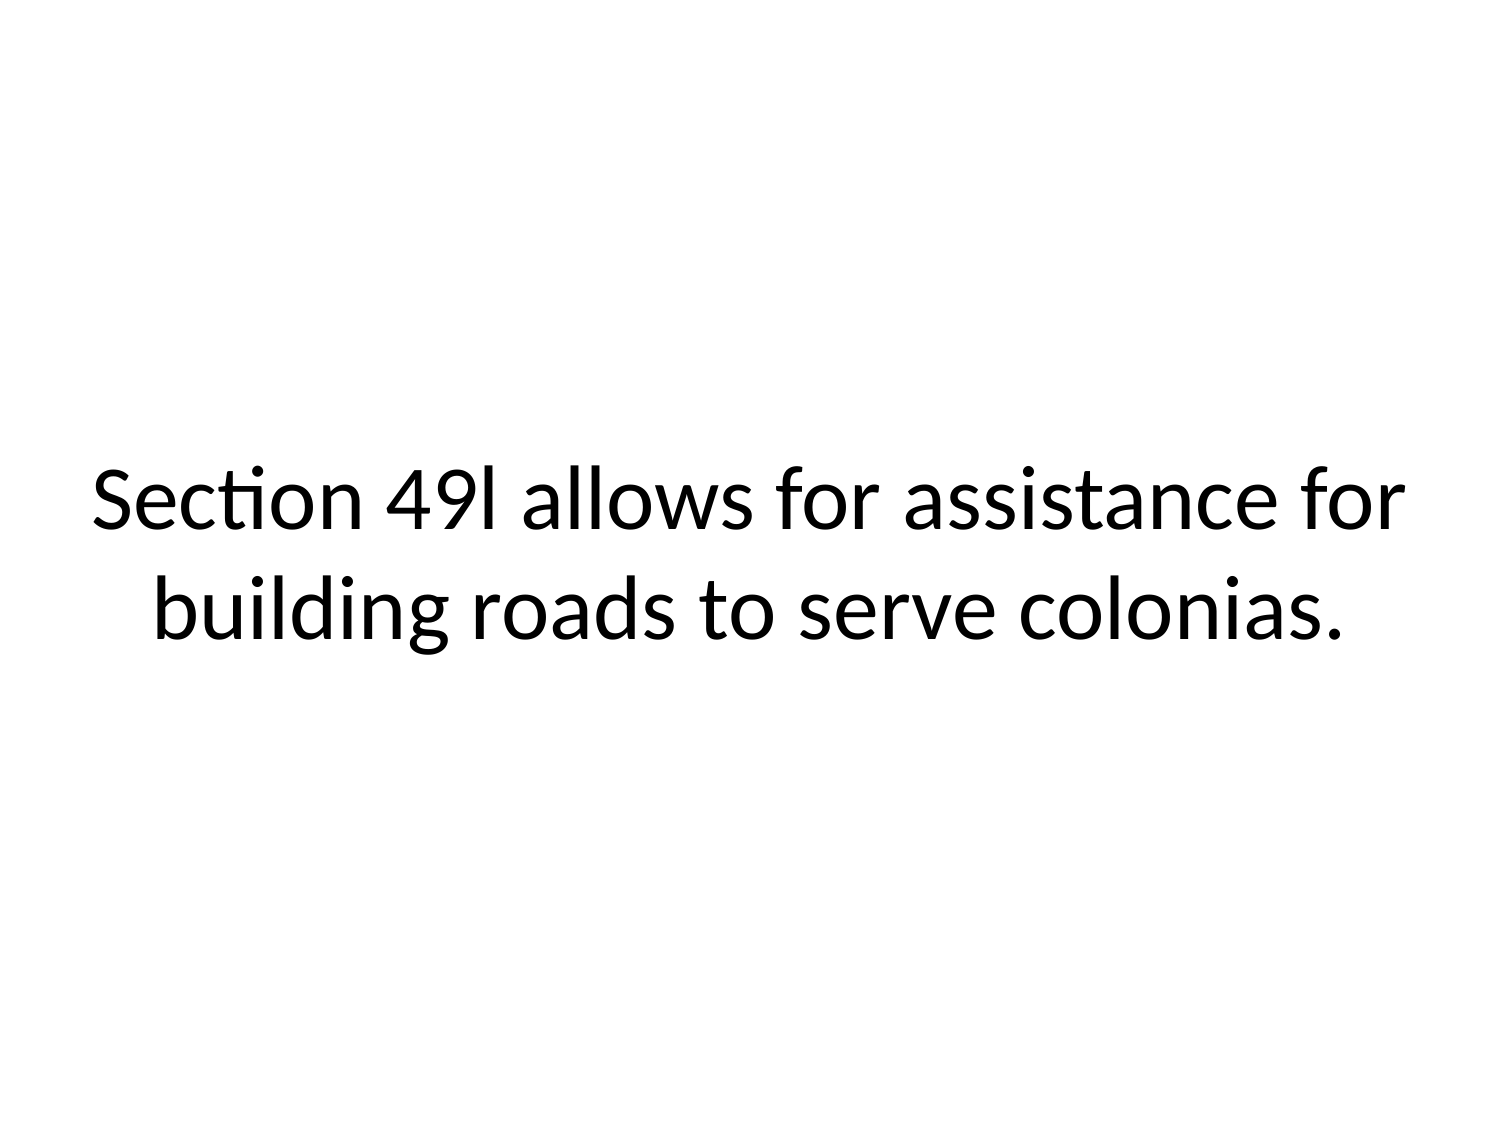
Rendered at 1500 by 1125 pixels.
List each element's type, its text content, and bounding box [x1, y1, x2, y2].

title Section 49l allows for assistance for building roads to serve colonias. [75, 45, 1425, 1050]
